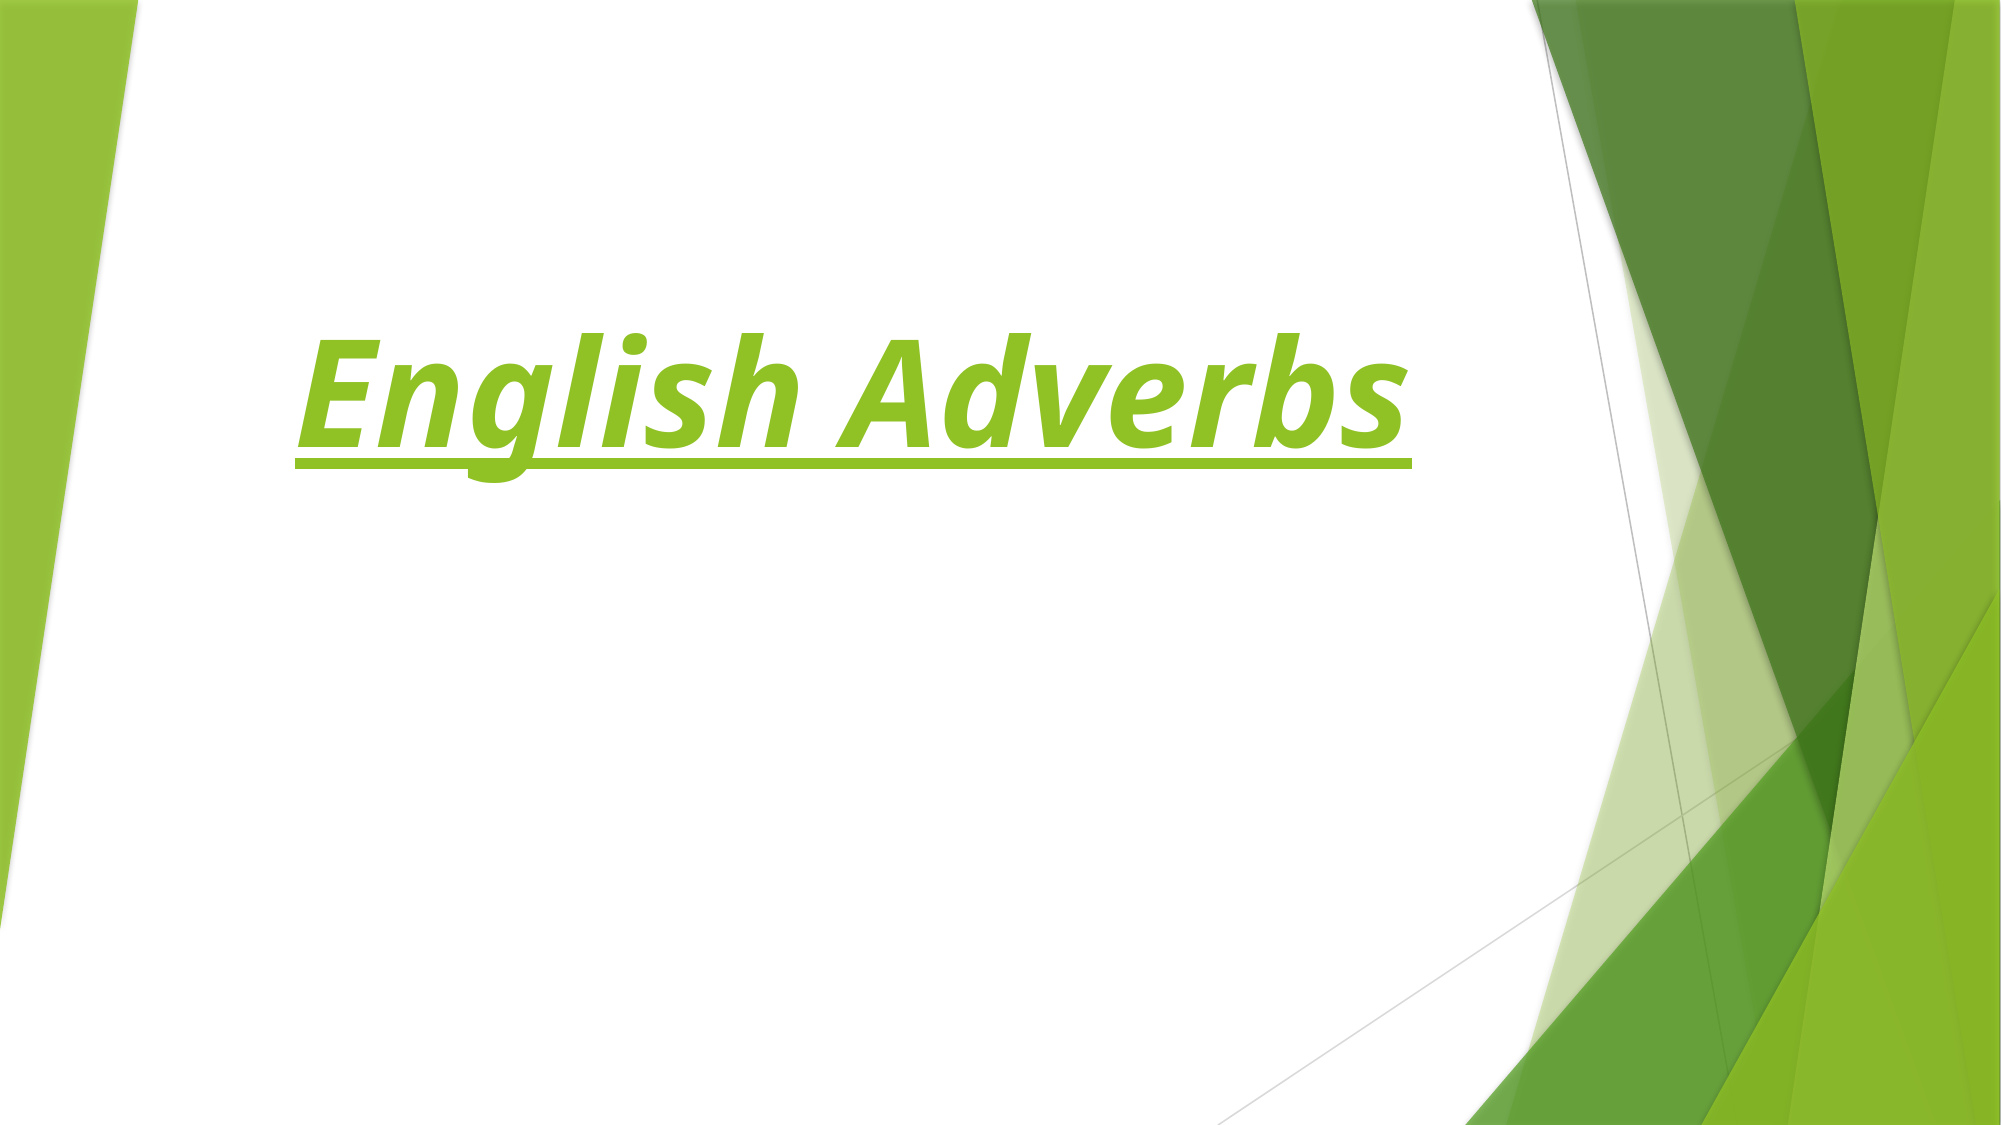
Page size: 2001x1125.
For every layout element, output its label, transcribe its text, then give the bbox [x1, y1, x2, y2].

title English Adverbs [247, 169, 1427, 485]
